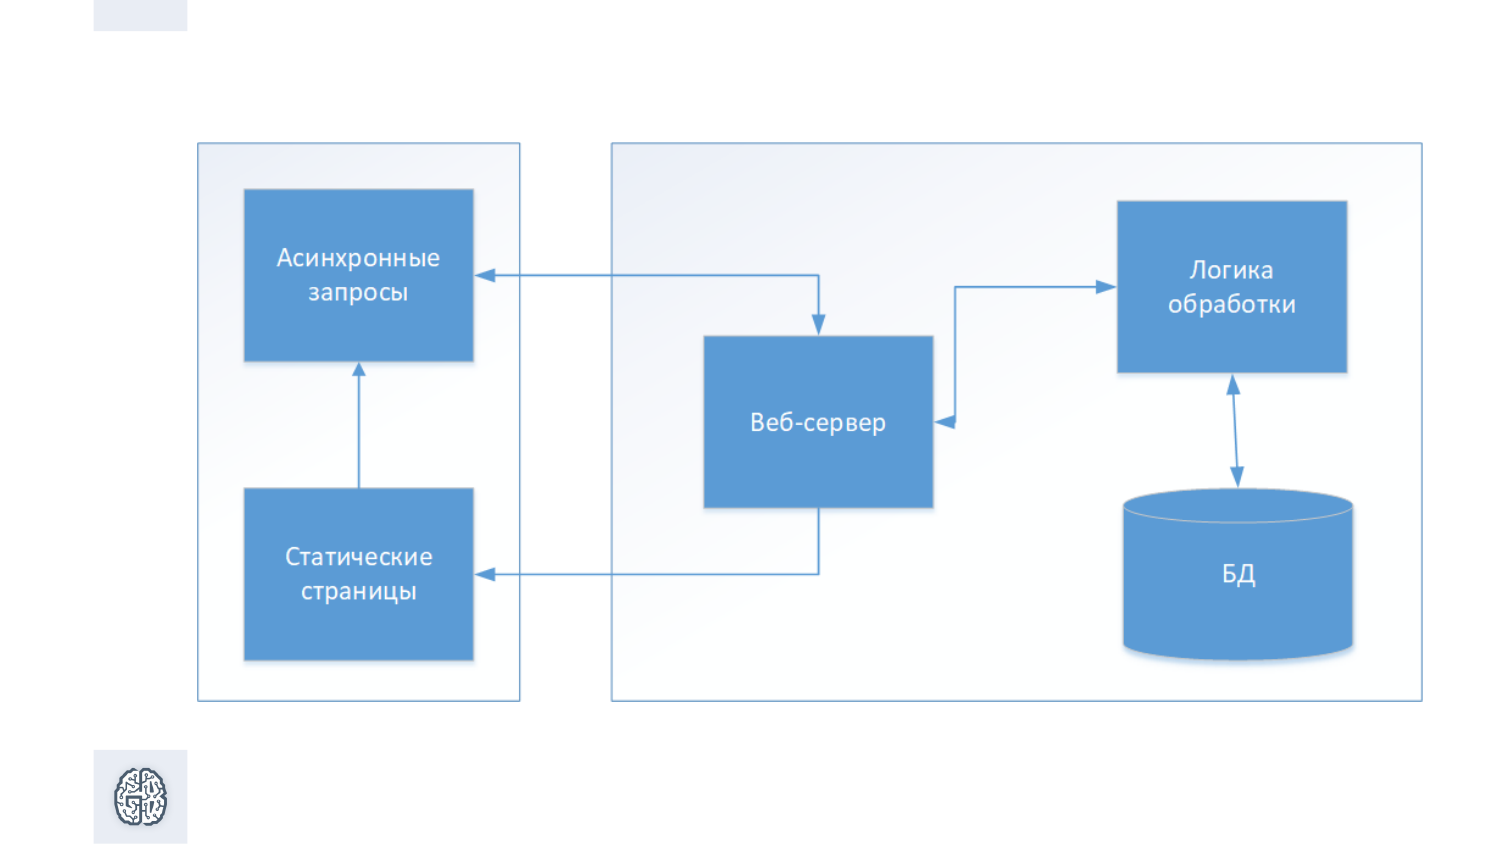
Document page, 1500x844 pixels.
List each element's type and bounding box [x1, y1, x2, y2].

picture [106, 760, 175, 834]
picture [196, 141, 1425, 702]
